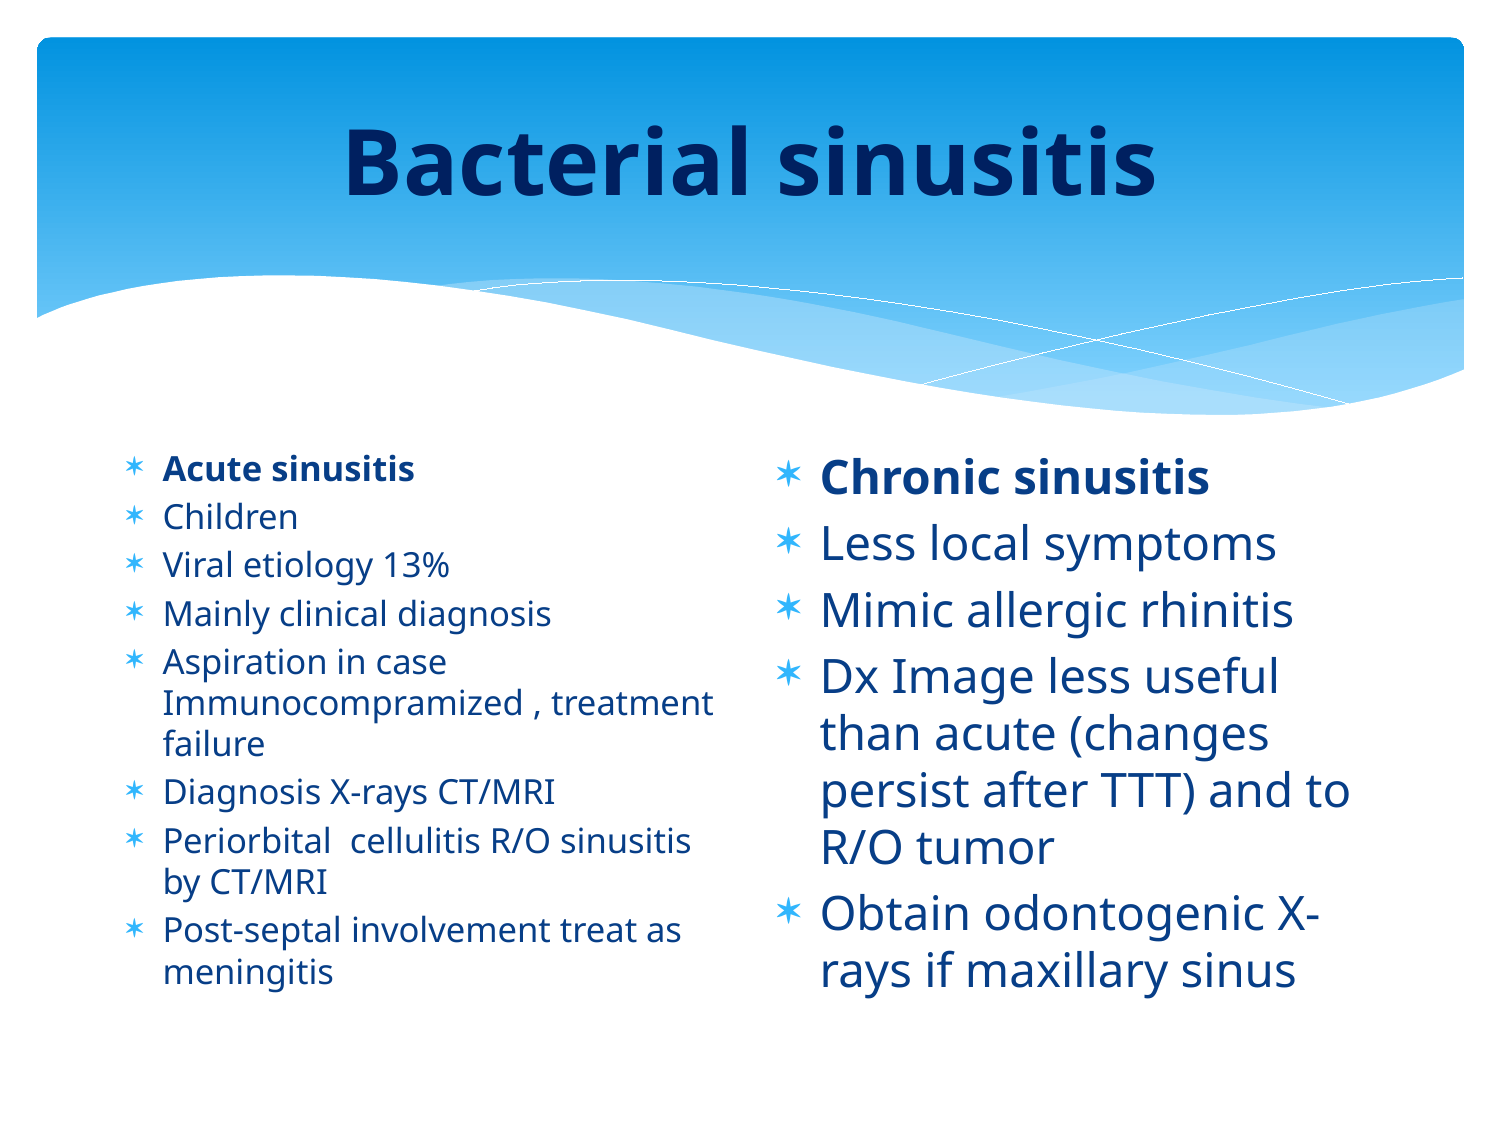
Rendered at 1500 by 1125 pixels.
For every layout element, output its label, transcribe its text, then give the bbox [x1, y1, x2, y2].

list Chronic sinusitis Less local symptoms Mimic allergic rhinitis Dx Image less useful than acute (changes persist after TTT) and to R/O tumor Obtain odontogenic X-rays if maxillary sinus [761, 439, 1389, 1005]
title Bacterial sinusitis [75, 55, 1425, 261]
list Acute sinusitis Children Viral etiology 13% Mainly clinical diagnosis Aspiration in case Immunocompramized , treatment failure Diagnosis X-rays CT/MRI Periorbital cellulitis R/O sinusitis by CT/MRI Post-septal involvement treat as meningitis [111, 439, 738, 1005]
